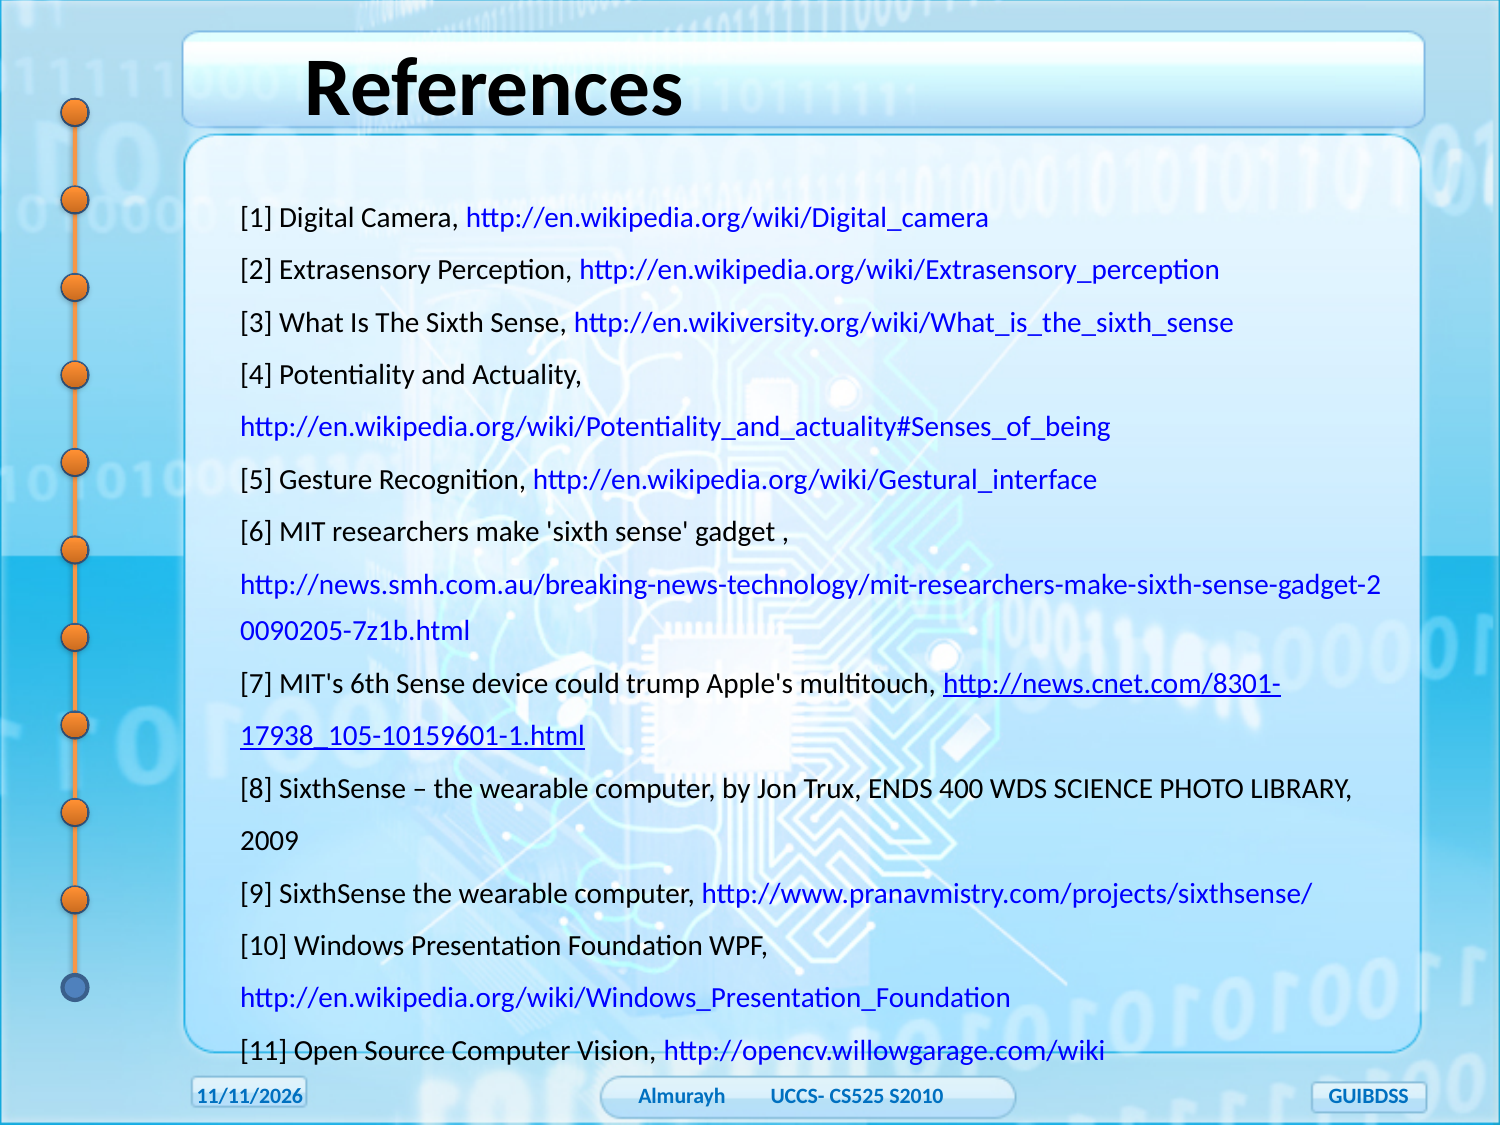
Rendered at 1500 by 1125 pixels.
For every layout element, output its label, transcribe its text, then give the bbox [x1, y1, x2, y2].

text_box [61, 186, 89, 214]
picture [0, 0, 1500, 1125]
text_box [61, 274, 89, 301]
picture [0, 545, 60, 549]
text_box [65, 559, 85, 564]
text_box [61, 99, 89, 126]
text_box [61, 624, 89, 651]
text_box References [289, 24, 699, 140]
text_box Almurayh UCCS- CS525 S2010 [574, 1065, 1013, 1125]
text_box [61, 711, 89, 739]
text_box GUIBDSS [1299, 1065, 1438, 1125]
text_box [61, 361, 89, 389]
text_box [61, 886, 89, 914]
text_box [60, 972, 90, 1003]
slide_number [174, 1065, 325, 1125]
text_box [61, 799, 89, 826]
text_box [61, 449, 89, 476]
picture [89, 545, 225, 549]
text_box [1] Digital Camera, http://en.wikipedia.org/wiki/Digital_camera [2] Extrasensory Perception, http://en.wikipedia.org/wiki/Extrasensory_perception [3] What Is The Sixth Sense, http://en.wikiversity.org/wiki/What_is_the_sixth_sense [4] Potentiality and Actuality, http://en.wikipedia.org/wiki/Potentiality_and_actuality#Senses_of_being [5] Gesture Recognition, http://en.wikipedia.org/wiki/Gestural_interface [6] MIT researchers make 'sixth sense' gadget , http://news.smh.com.au/breaking-news-technology/mit-researchers-make-sixth-sense-gadget-20090205-7z1b.html [7] MIT's 6th Sense device could trump Apple's multitouch, http://news.cnet.com/8301-17938_105-10159601-1.html [8] SixthSense – the wearable computer, by Jon Trux, ENDS 400 WDS SCIENCE PHOTO LIBRARY, 2009 [9] SixthSense the wearable computer, http://www.pranavmistry.com/projects/sixthsense/ [10] Windows Presentation Foundation WPF, http://en.wikipedia.org/wiki/Windows_Presentation_Foundation [11] Open Source Computer Vision, http://opencv.willowgarage.com/wiki [225, 172, 1400, 1027]
text_box [63, 536, 87, 543]
